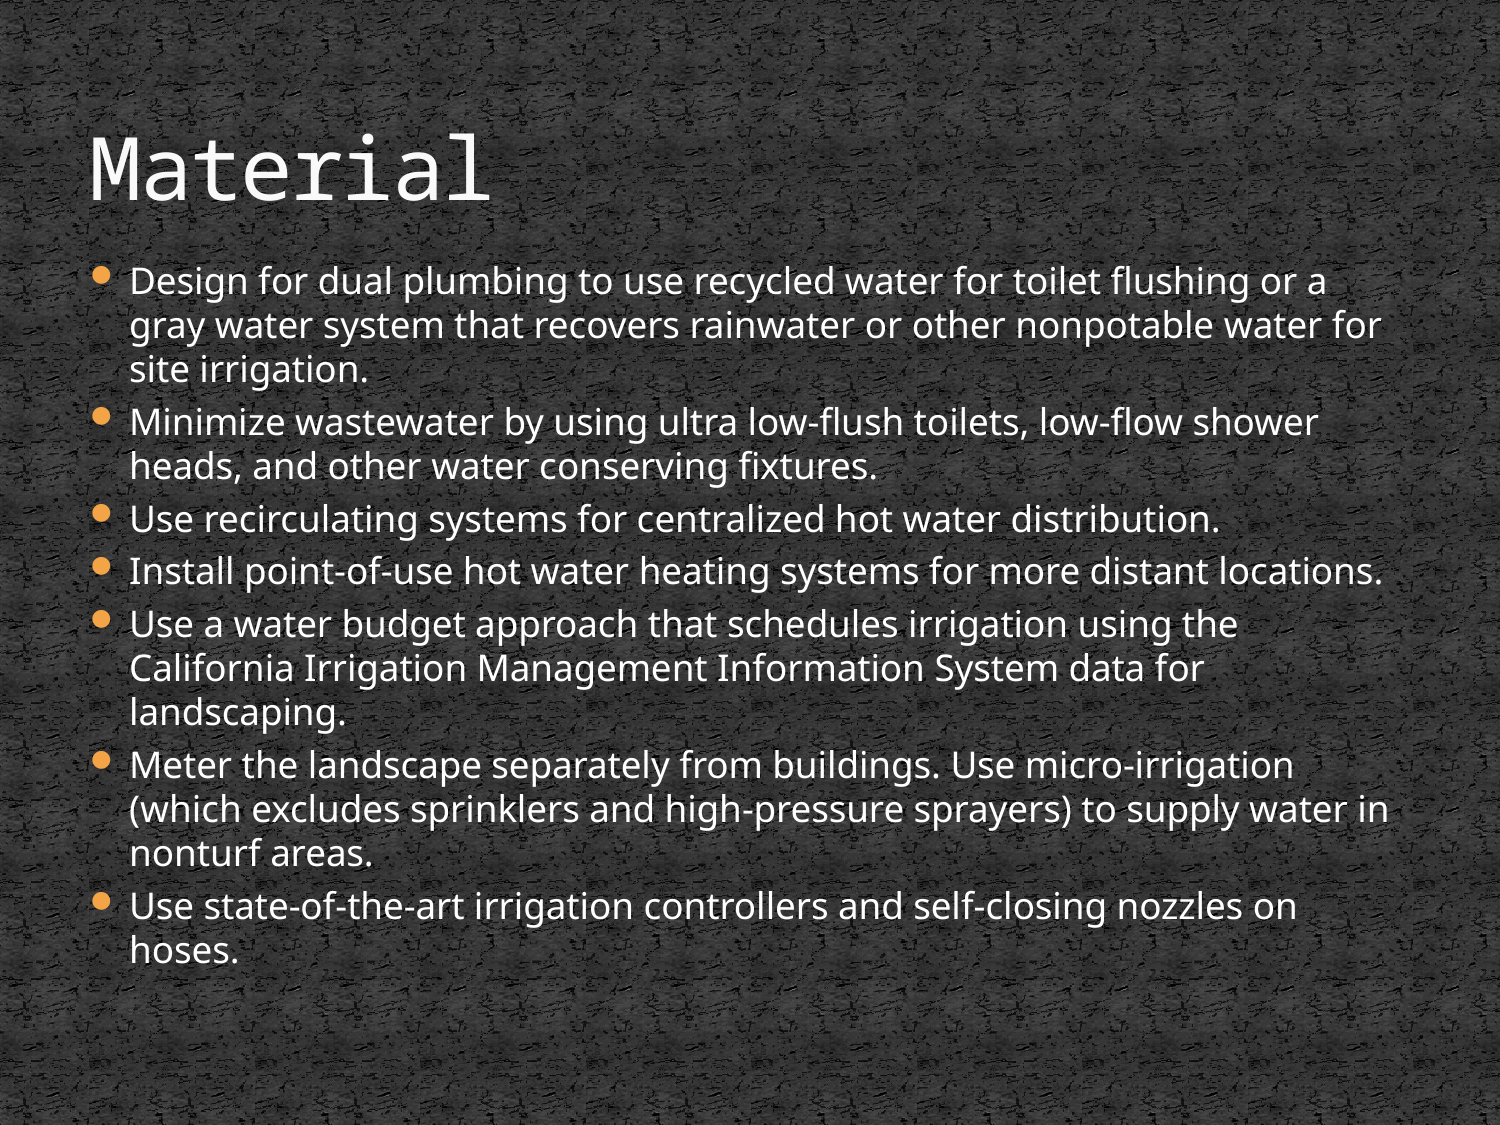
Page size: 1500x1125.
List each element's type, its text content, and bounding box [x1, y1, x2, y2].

title Material [74, 24, 1425, 225]
list Design for dual plumbing to use recycled water for toilet flushing or a gray water system that recovers rainwater or other nonpotable water for site irrigation. Minimize wastewater by using ultra low-flush toilets, low-flow shower heads, and other water conserving fixtures. Use recirculating systems for centralized hot water distribution. Install point-of-use hot water heating systems for more distant locations. Use a water budget approach that schedules irrigation using the California Irrigation Management Information System data for landscaping. Meter the landscape separately from buildings. Use micro-irrigation (which excludes sprinklers and high-pressure sprayers) to supply water in nonturf areas. Use state-of-the-art irrigation controllers and self-closing nozzles on hoses. [75, 249, 1425, 1000]
